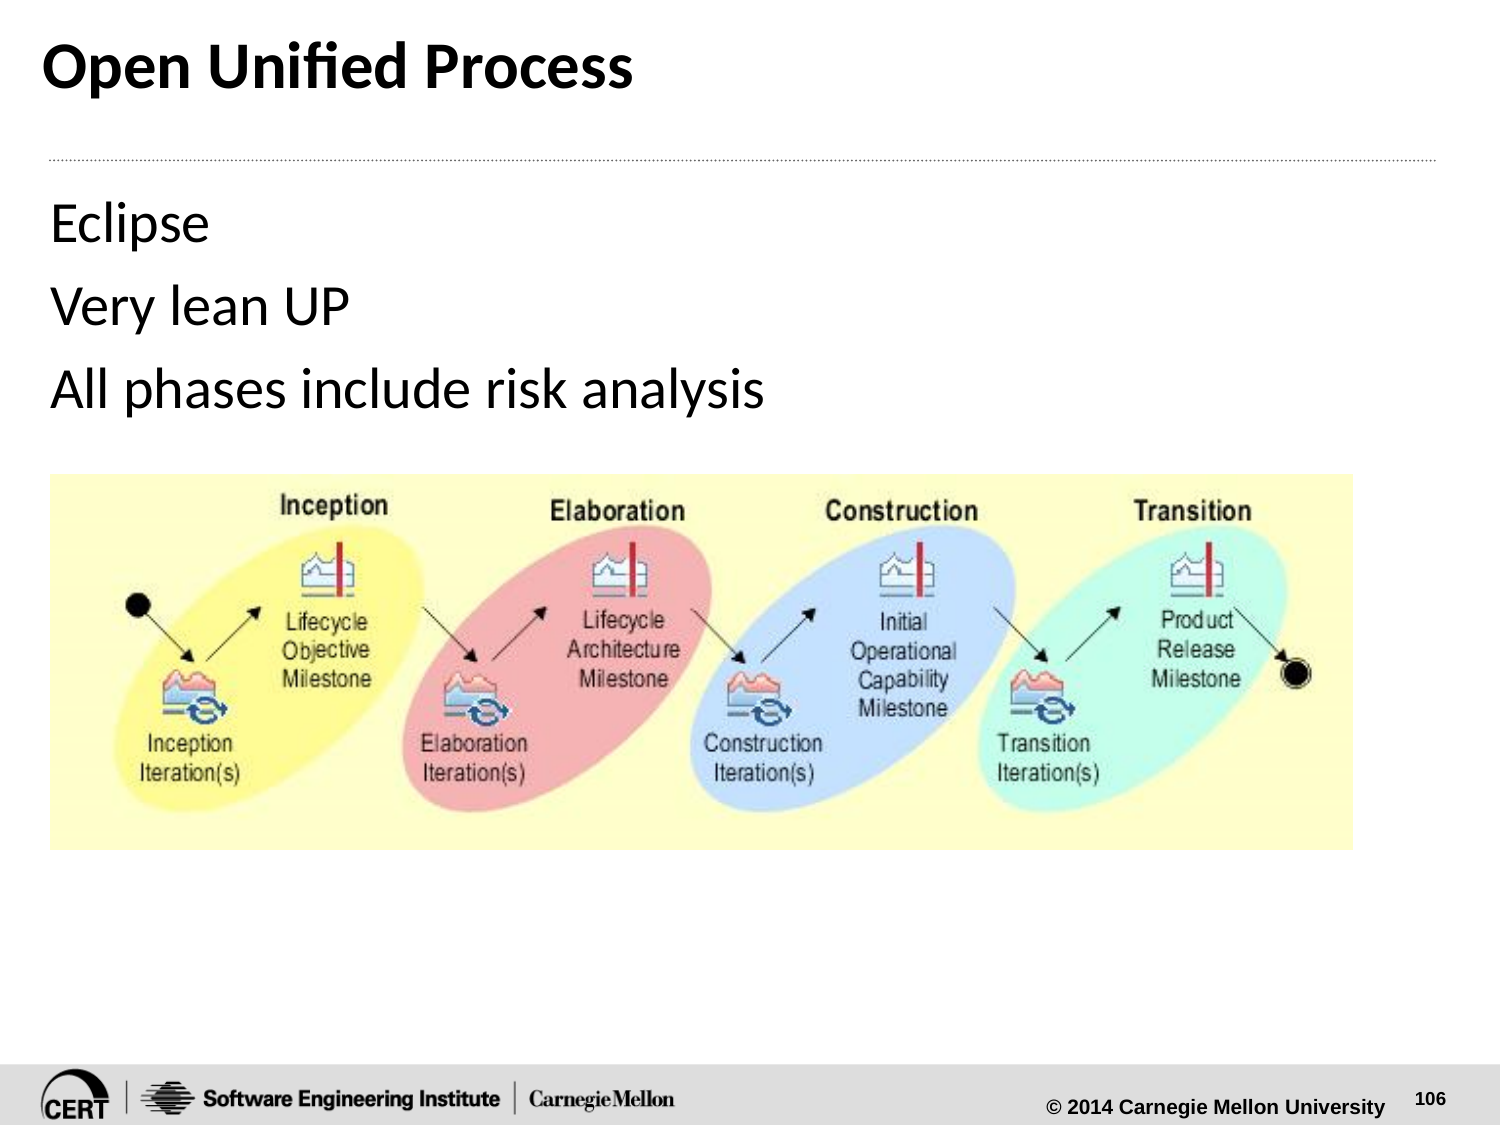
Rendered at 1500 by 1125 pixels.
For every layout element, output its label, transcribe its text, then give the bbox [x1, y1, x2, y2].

list Eclipse Very lean UP All phases include risk analysis [49, 187, 1438, 1001]
picture [49, 474, 1353, 851]
picture [24, 1065, 688, 1125]
title Open Unified Process [42, 37, 1434, 155]
